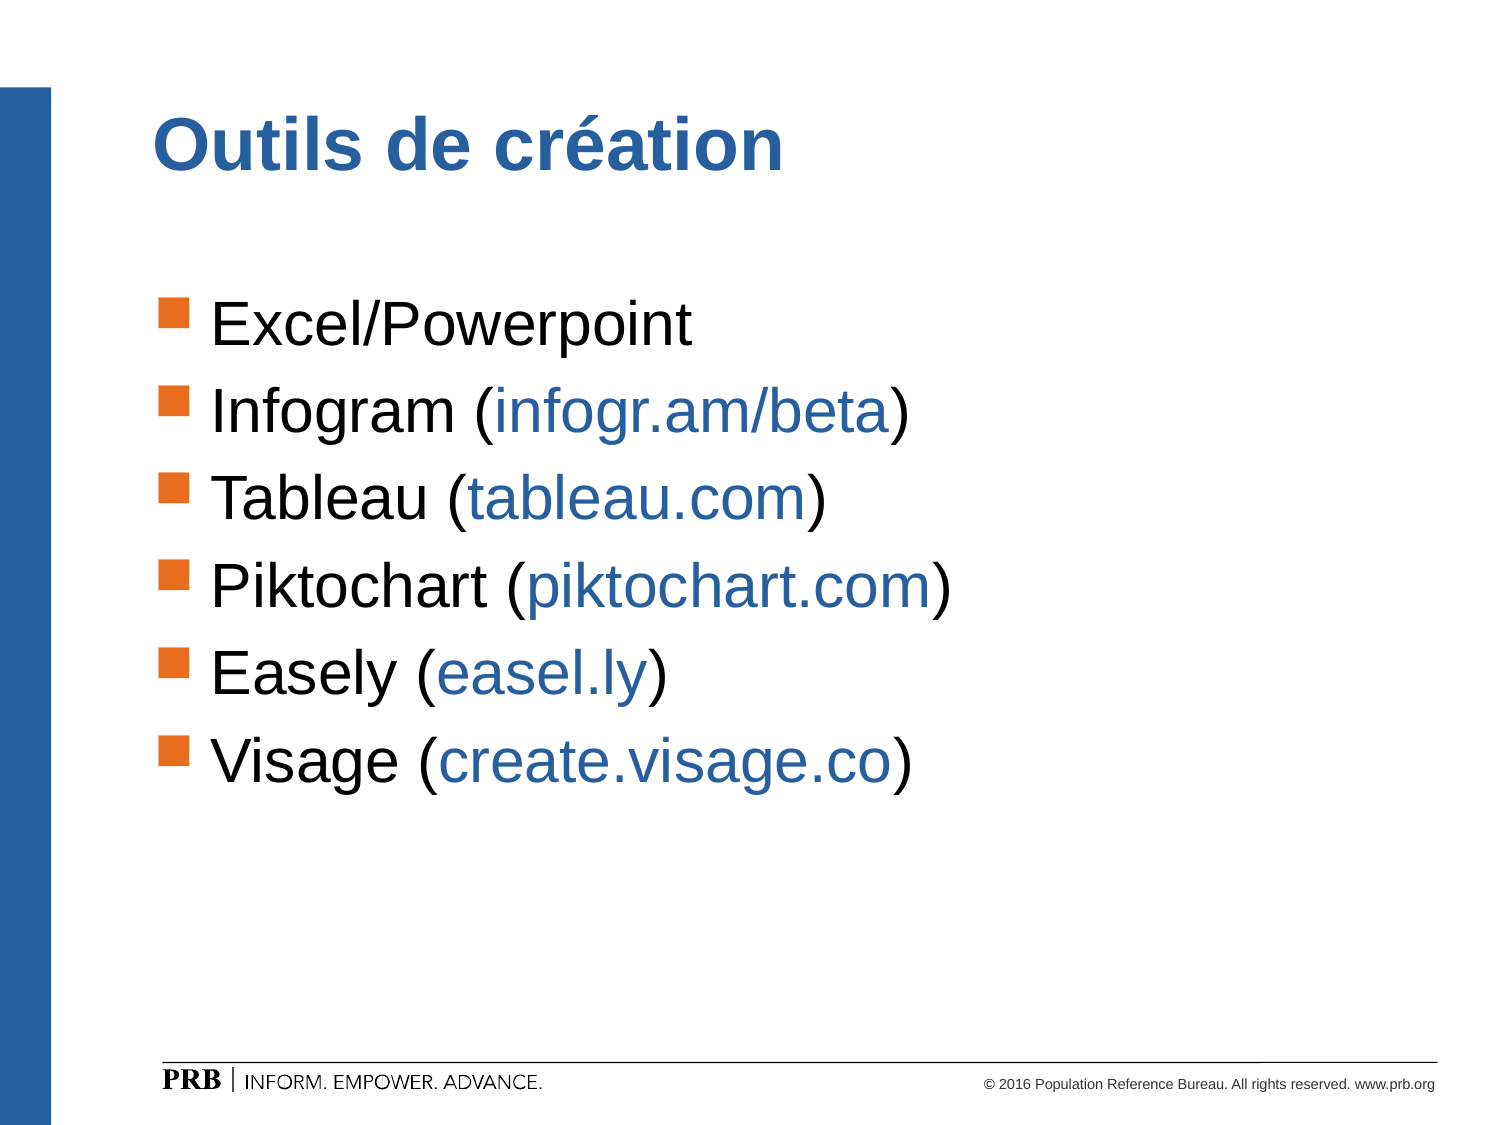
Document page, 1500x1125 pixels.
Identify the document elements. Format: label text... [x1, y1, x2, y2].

list Excel/Powerpoint Infogram (infogr.am/beta) Tableau (tableau.com) Piktochart (piktochart.com) Easely (easel.ly) Visage (create.visage.co) [139, 275, 1407, 1038]
title Outils de création [137, 87, 1407, 250]
